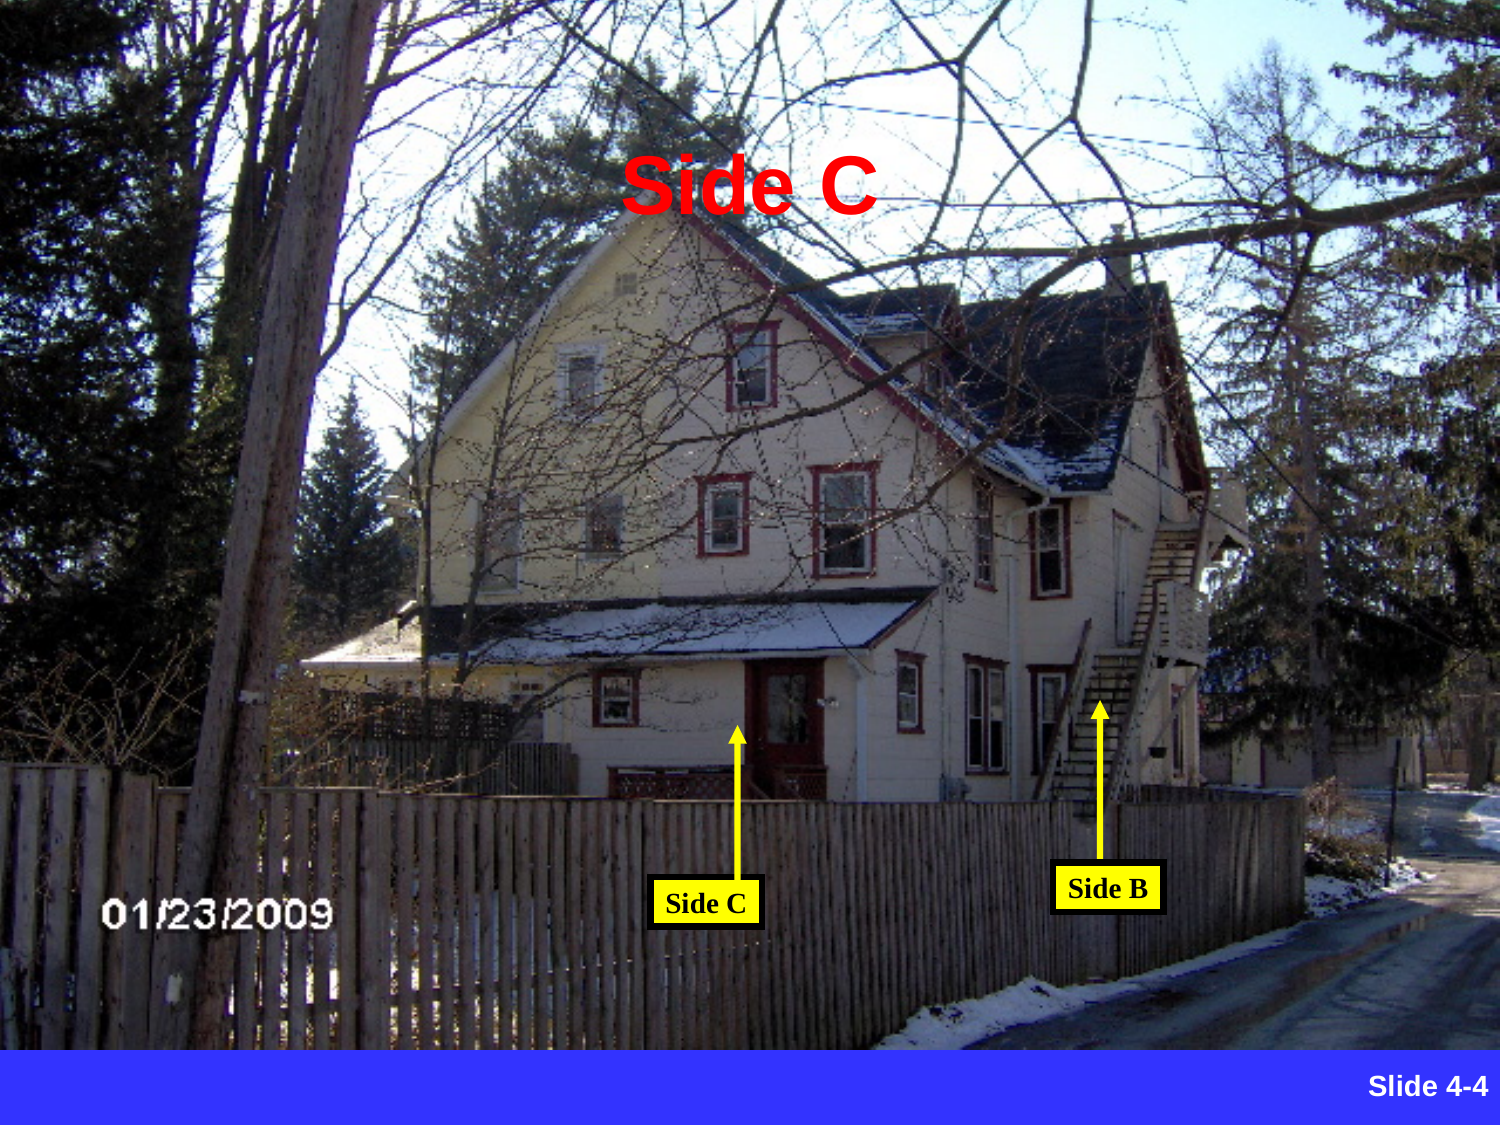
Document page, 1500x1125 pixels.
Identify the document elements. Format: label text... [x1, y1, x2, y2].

slide_number Slide 4-68 [1153, 1059, 1500, 1125]
picture [0, 0, 1500, 1051]
